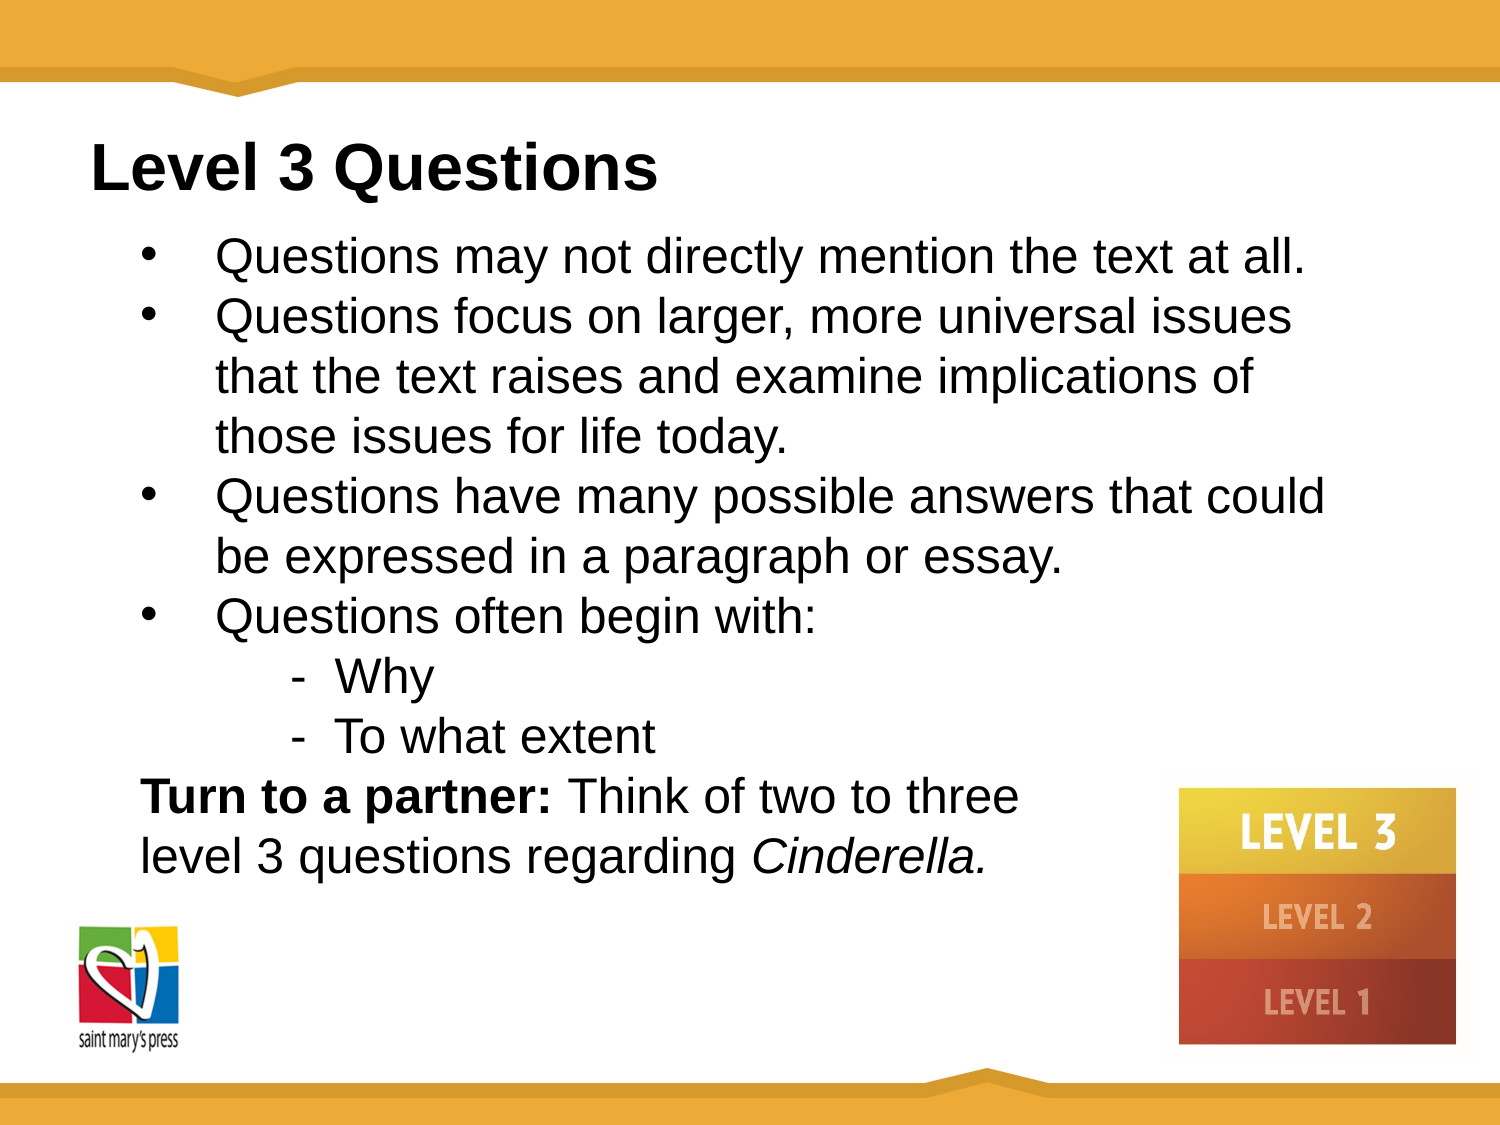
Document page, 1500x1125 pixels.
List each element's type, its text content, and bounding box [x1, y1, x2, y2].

picture [0, 0, 1500, 1125]
title Level 3 Questions [75, 112, 1363, 216]
text_box Questions may not directly mention the text at all. Questions focus on larger, more universal issues that the text raises and examine implications of those issues for life today. Questions have many possible answers that could be expressed in a paragraph or essay. Questions often begin with: - Why - To what extent Turn to a partner: Think of two to three level 3 questions regarding Cinderella. [125, 393, 1410, 713]
